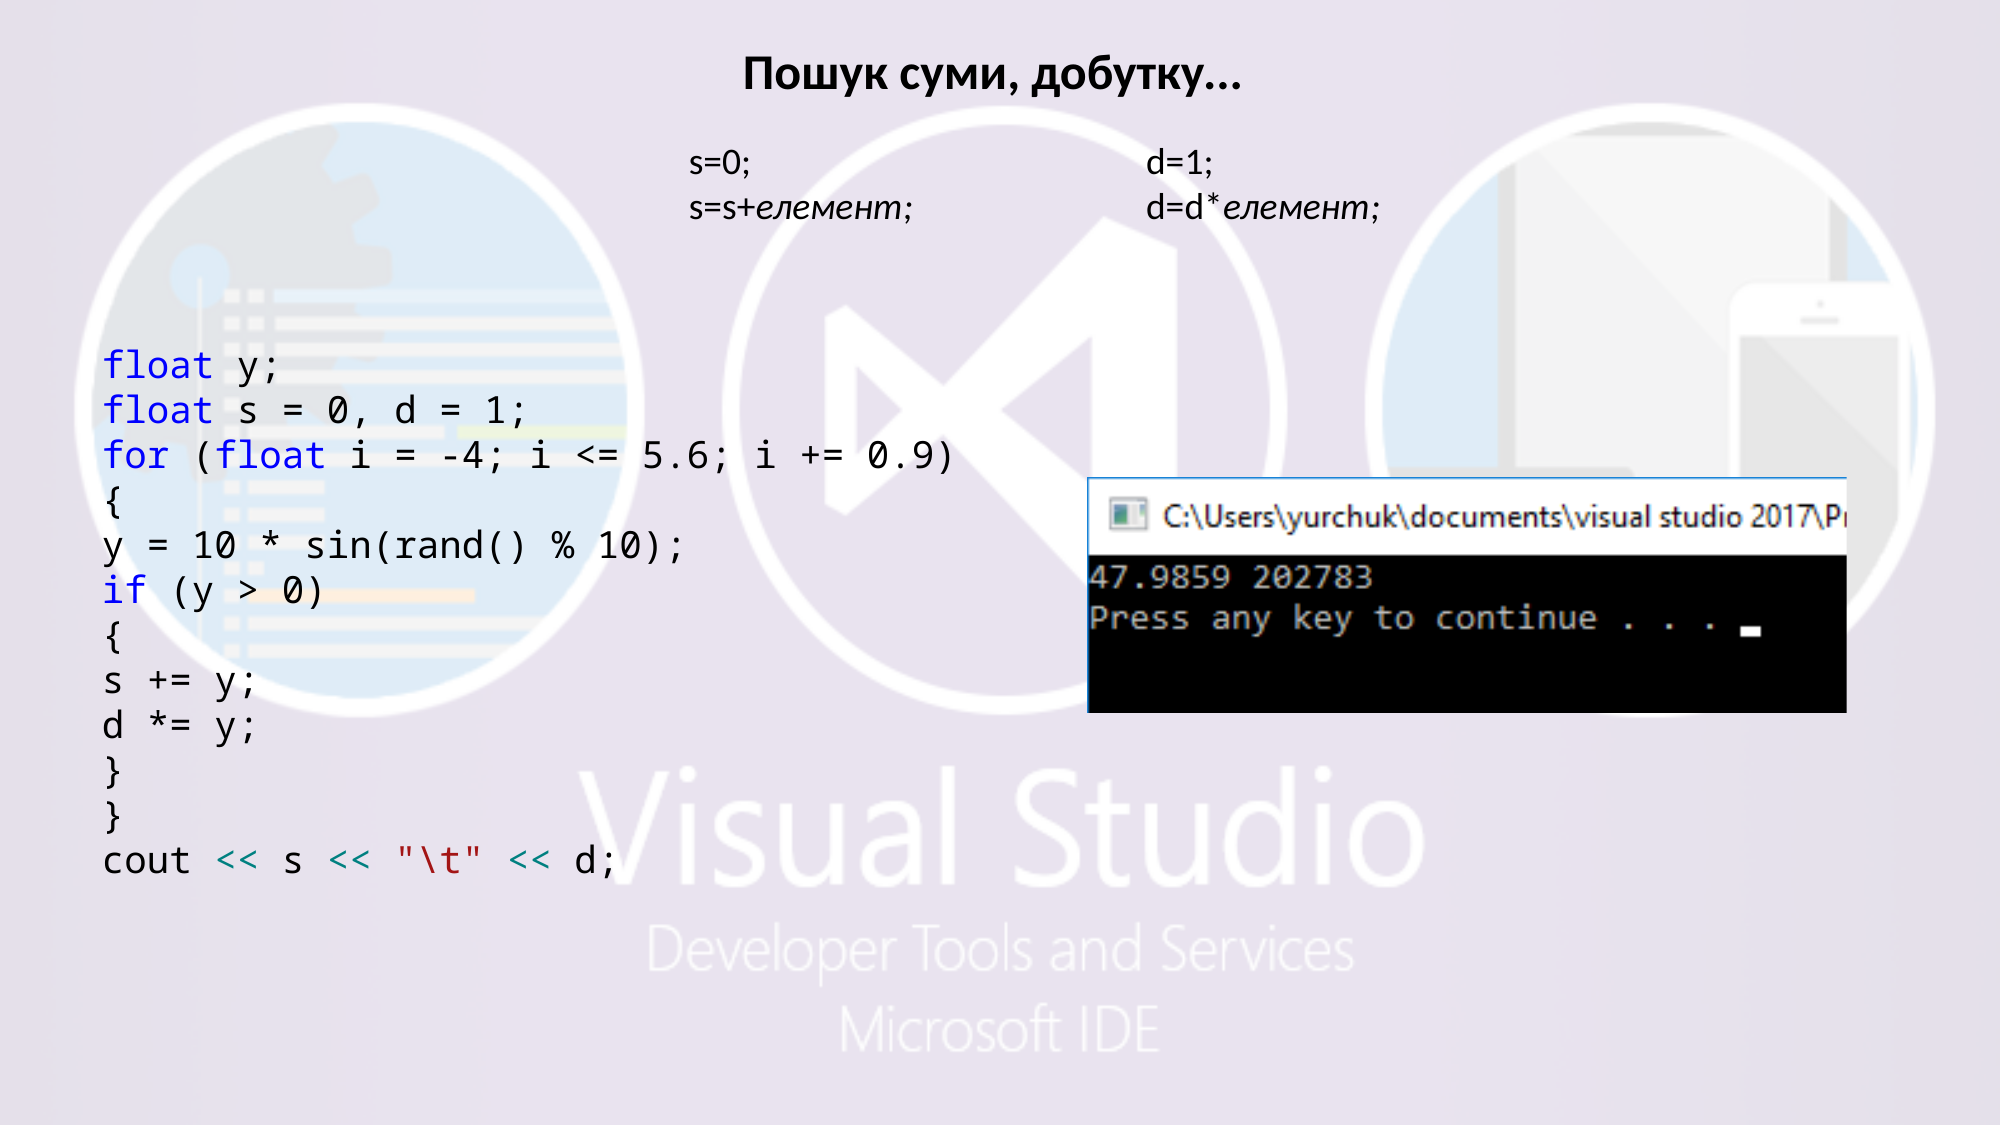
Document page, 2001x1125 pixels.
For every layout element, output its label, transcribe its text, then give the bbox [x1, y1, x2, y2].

text_box Пошук суми, добутку... [728, 32, 1259, 107]
picture [1087, 477, 1847, 713]
text_box s=0; s=s+елемент; [674, 129, 928, 235]
text_box float y; float s = 0, d = 1; for (float i = -4; i <= 5.6; i += 0.9) { y = 10 * sin(rand() % 10); if (y > 0) { s += y; d *= y; } } cout << s << "\t" << d; [87, 333, 1088, 889]
text_box d=1; d=d*елемент; [1131, 129, 1396, 235]
